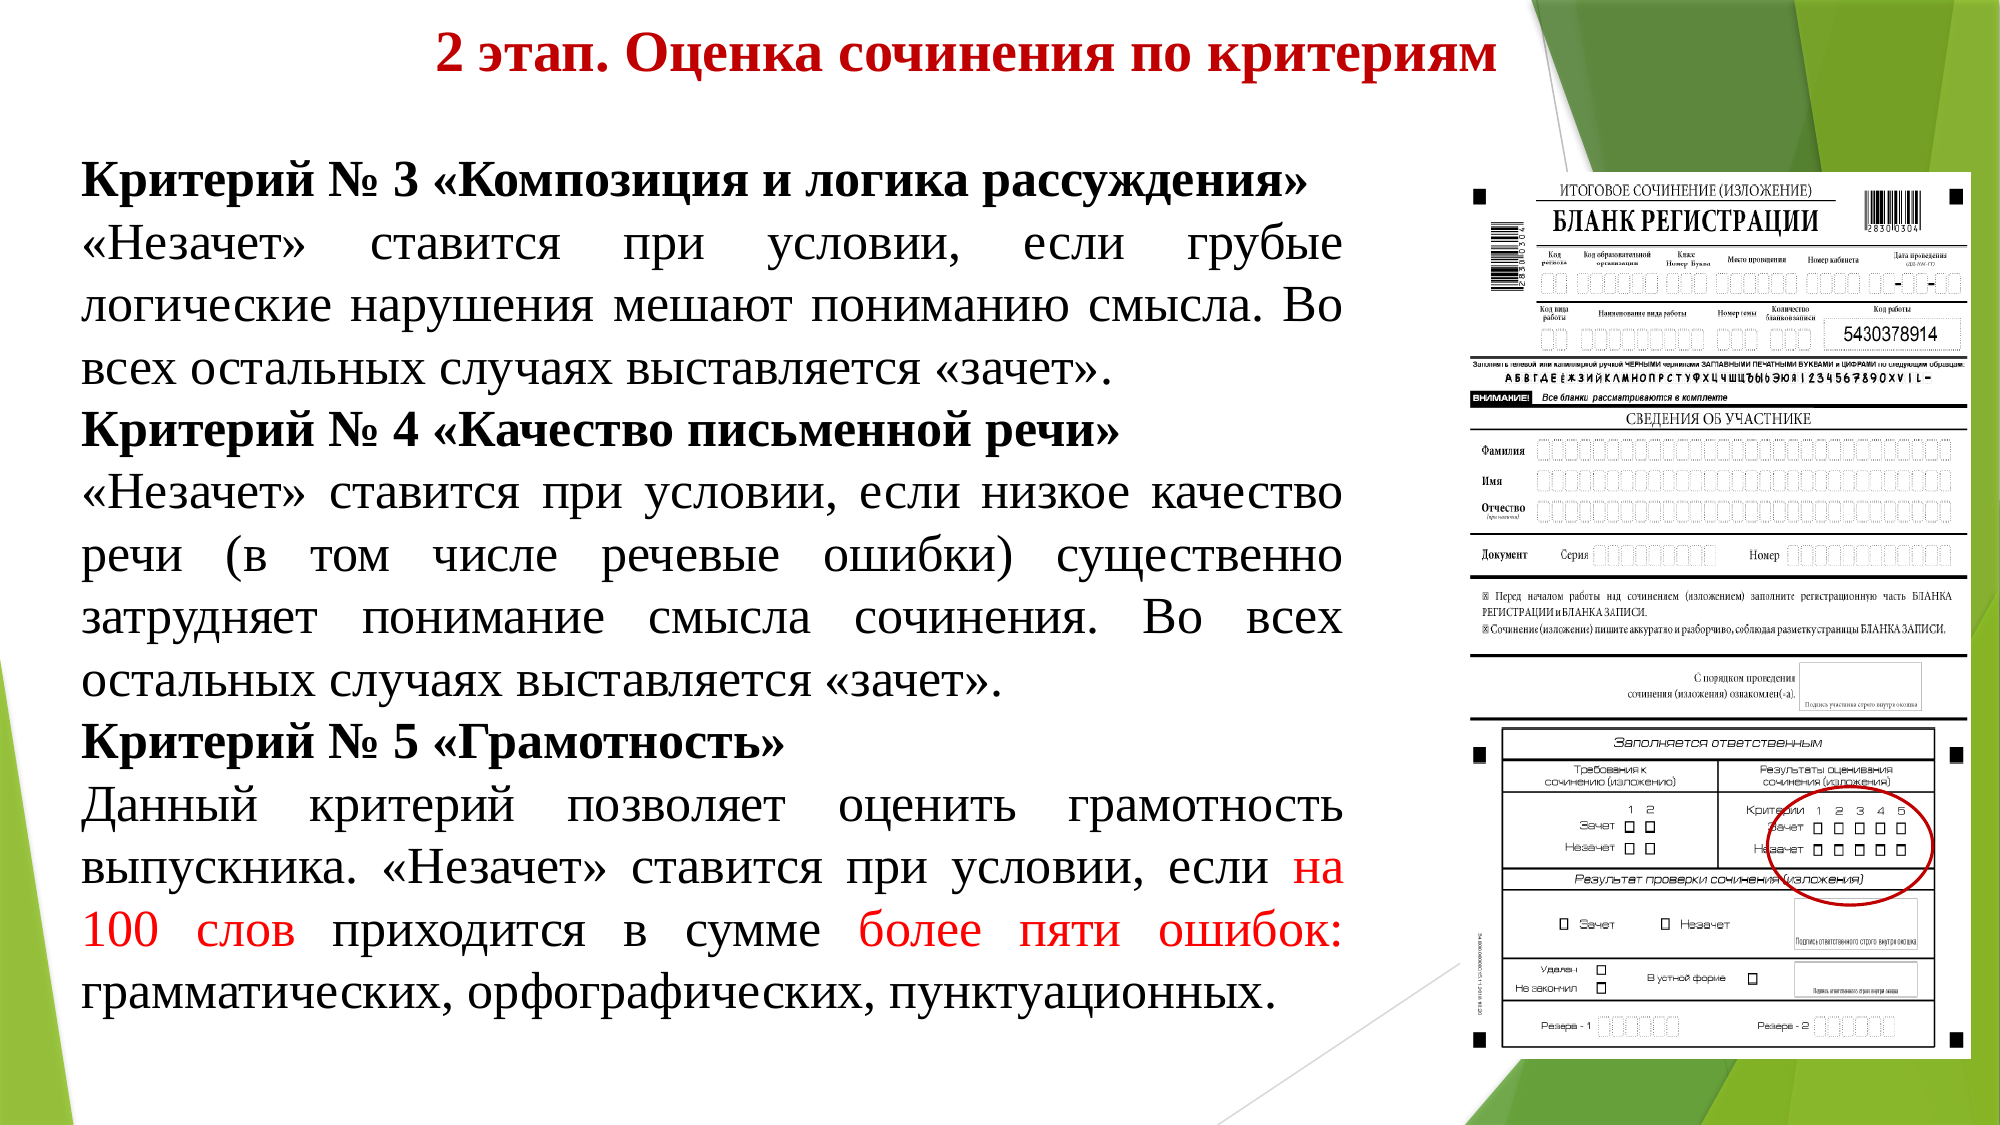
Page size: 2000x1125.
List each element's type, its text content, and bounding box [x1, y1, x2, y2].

text_box Критерий № 3 «Композиция и логика рассуждения» «Незачет» ставится при условии, если грубые логические нарушения мешают пониманию смысла. Во всех остальных случаях выставляется «зачет». Критерий № 4 «Качество письменной речи» «Незачет» ставится при условии, если низкое качество речи (в том числе речевые ошибки) существенно затрудняет понимание смысла сочинения. Во всех остальных случаях выставляется «зачет». Критерий № 5 «Грамотность» Данный критерий позволяет оценить грамотность выпускника. «Незачет» ставится при условии, если на 100 слов приходится в сумме более пяти ошибок: грамматических, орфографических, пунктуационных. [66, 137, 1360, 1027]
picture [1459, 172, 1972, 1060]
text_box 2 этап. Оценка сочинения по критериям [335, 6, 1599, 91]
